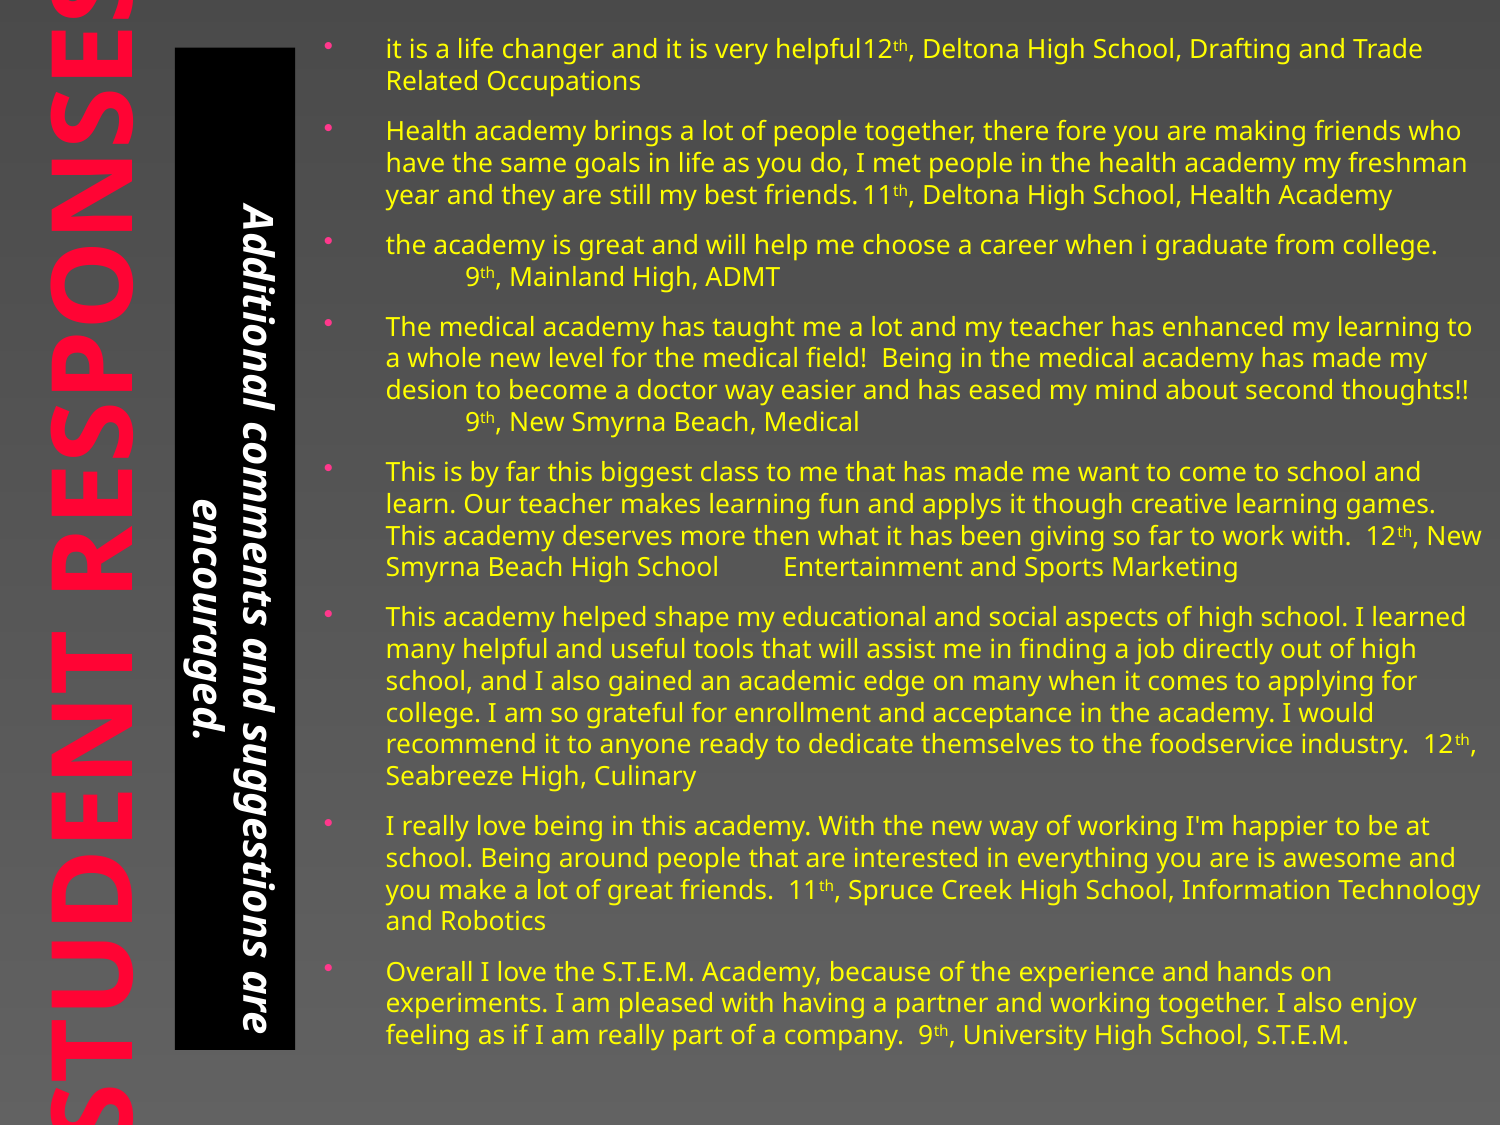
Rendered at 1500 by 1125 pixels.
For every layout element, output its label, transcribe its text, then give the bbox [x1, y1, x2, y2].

text_box STUDENT RESPONSES [12, 0, 163, 1125]
list it is a life changer and it is very helpful 12th, Deltona High School, Drafting and Trade Related Occupations Health academy brings a lot of people together, there fore you are making friends who have the same goals in life as you do, I met people in the health academy my freshman year and they are still my best friends. 11th, Deltona High School, Health Academy the academy is great and will help me choose a career when i graduate from college. 9th, Mainland High, ADMT The medical academy has taught me a lot and my teacher has enhanced my learning to a whole new level for the medical field! Being in the medical academy has made my desion to become a doctor way easier and has eased my mind about second thoughts!! 9th, New Smyrna Beach, Medical This is by far this biggest class to me that has made me want to come to school and learn. Our teacher makes learning fun and applys it though creative learning games. This academy deserves more then what it has been giving so far to work with. 12th, New Smyrna Beach High School Entertainment and Sports Marketing This academy helped shape my educational and social aspects of high school. I learned many helpful and useful tools that will assist me in finding a job directly out of high school, and I also gained an academic edge on many when it comes to applying for college. I am so grateful for enrollment and acceptance in the academy. I would recommend it to anyone ready to dedicate themselves to the foodservice industry. 12th, Seabreeze High, Culinary I really love being in this academy. With the new way of working I'm happier to be at school. Being around people that are interested in everything you are is awesome and you make a lot of great friends. 11th, Spruce Creek High School, Information Technology and Robotics Overall I love the S.T.E.M. Academy, because of the experience and hands on experiments. I am pleased with having a partner and working together. I also enjoy feeling as if I am really part of a company. 9th, University High School, S.T.E.M. [300, 24, 1500, 1100]
list Additional comments and suggestions are encouraged. [174, 47, 296, 1051]
